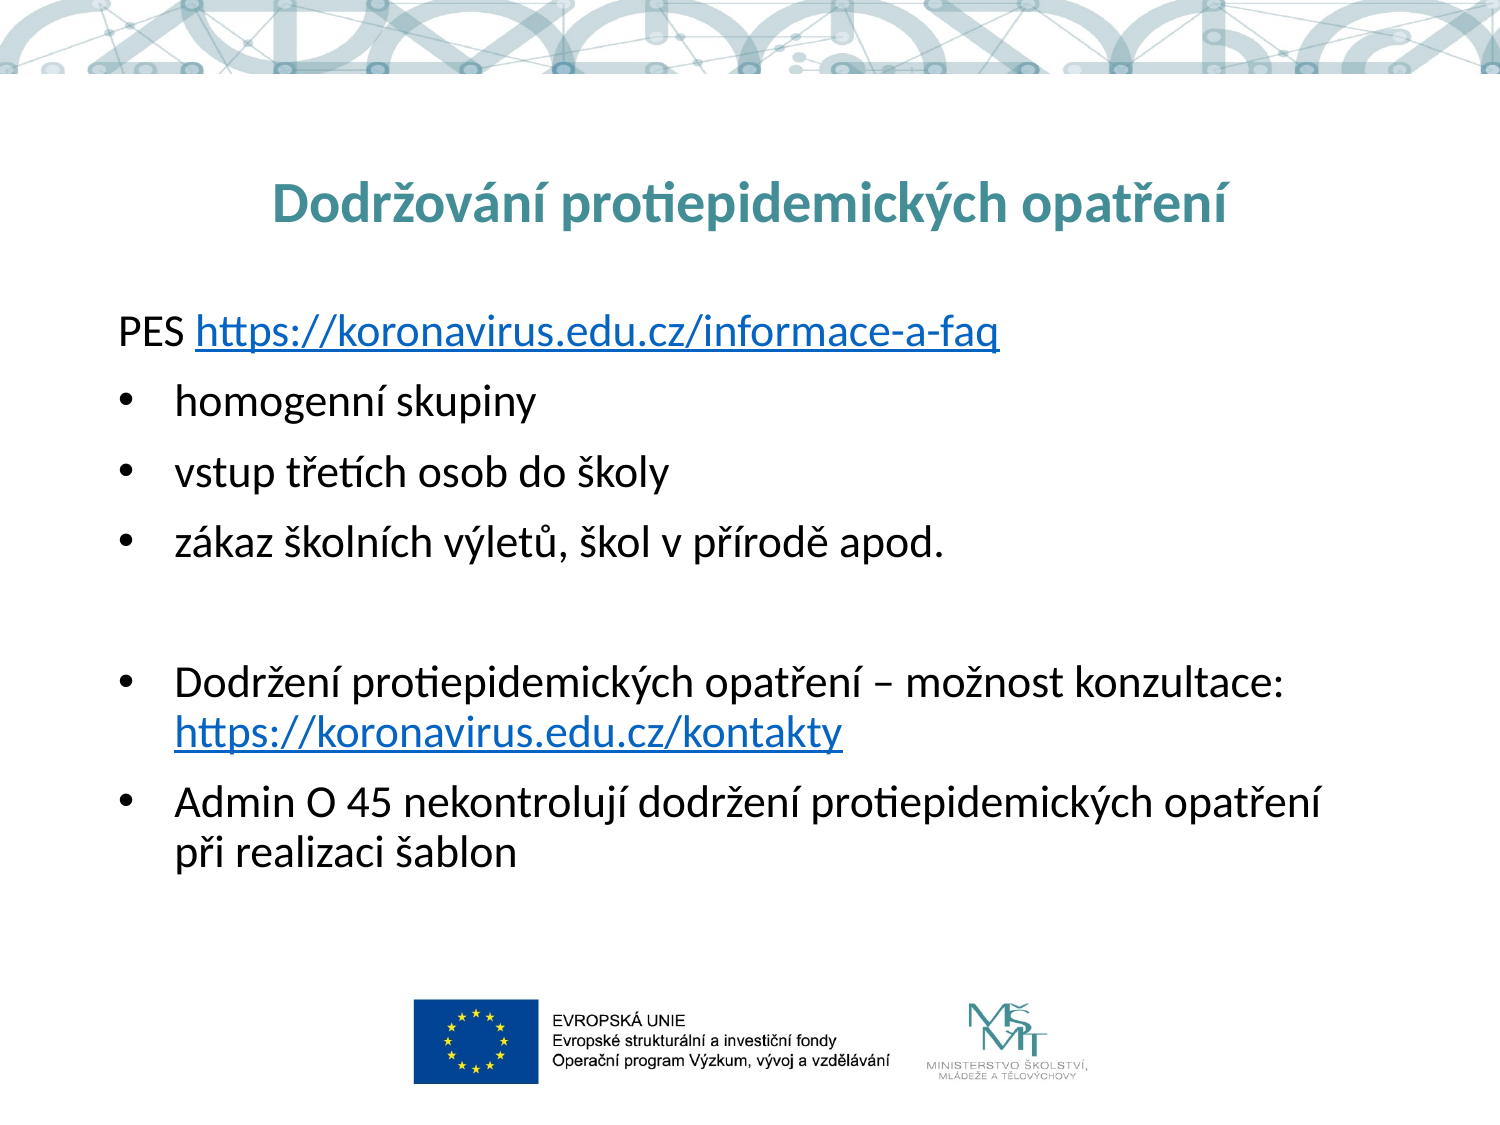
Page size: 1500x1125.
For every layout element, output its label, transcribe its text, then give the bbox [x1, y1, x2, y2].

picture [0, 0, 1500, 74]
list PES https://koronavirus.edu.cz/informace-a-faq homogenní skupiny vstup třetích osob do školy zákaz školních výletů, škol v přírodě apod. Dodržení protiepidemických opatření – možnost konzultace: https://koronavirus.edu.cz/kontakty Admin O 45 nekontrolují dodržení protiepidemických opatření při realizaci šablon [103, 299, 1397, 957]
title Dodržování protiepidemických opatření [103, 129, 1397, 278]
picture [371, 957, 1129, 1125]
